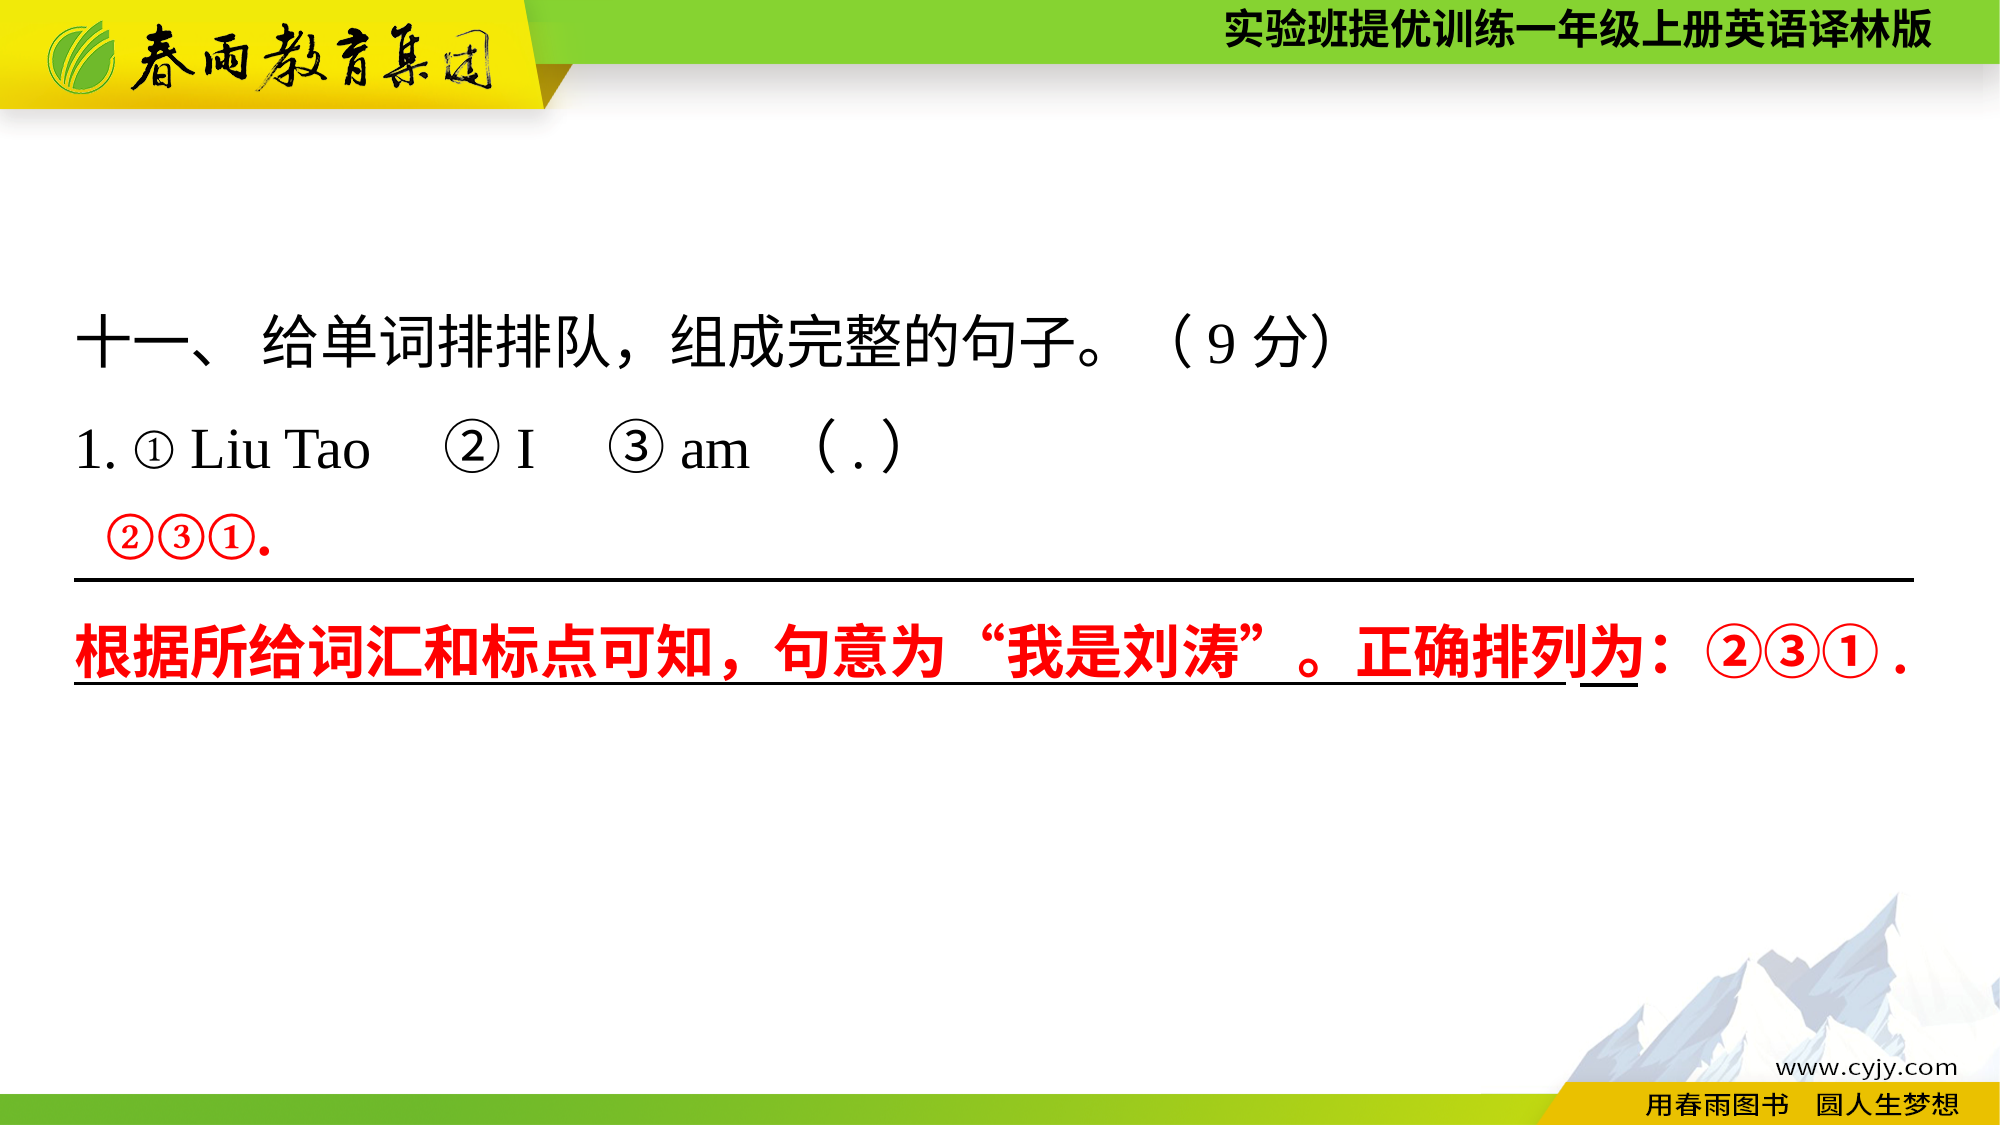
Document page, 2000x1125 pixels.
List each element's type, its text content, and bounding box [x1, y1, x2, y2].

text_box ②③①. [90, 490, 288, 572]
picture [0, 0, 2000, 1125]
text_box 根据所给词汇和标点可知，句意为“我是刘涛”。正确排列为：②③①. [59, 572, 1944, 693]
list 十一、 给单词排排队，组成完整的句子。（9分） 1. ①Liu Tao ②I ③am （.） ___________________________________________________ [59, 262, 1944, 572]
